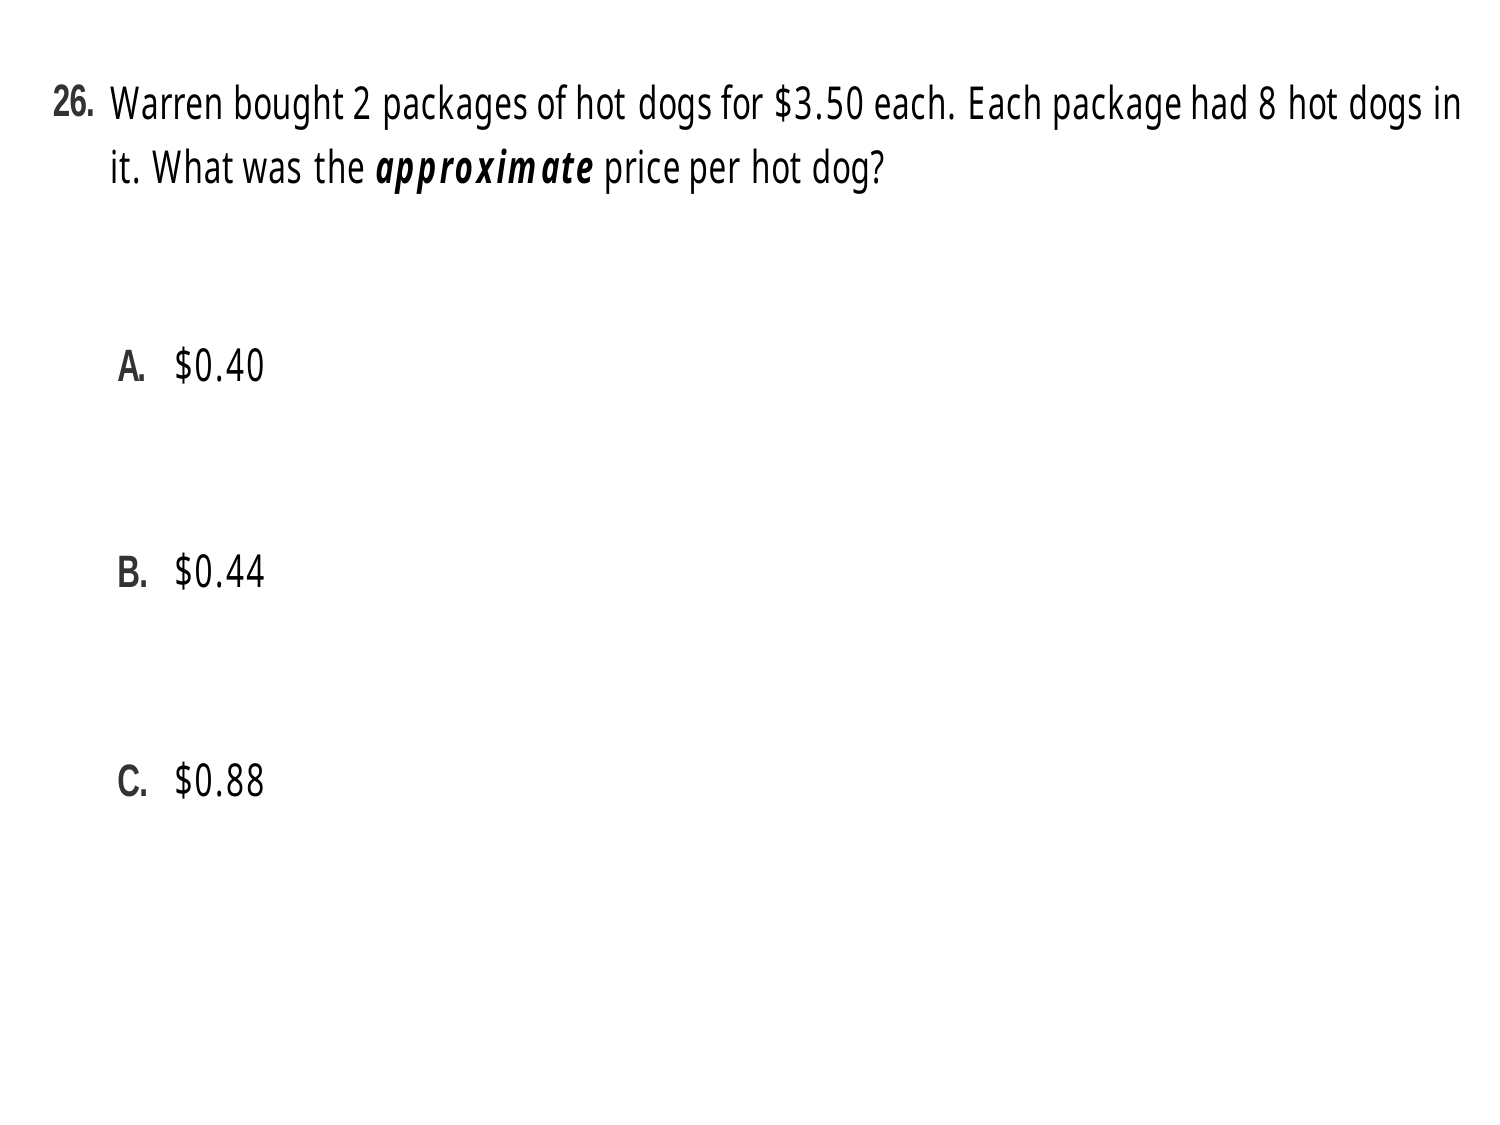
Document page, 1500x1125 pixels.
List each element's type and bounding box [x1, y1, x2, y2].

picture [43, 49, 1500, 988]
